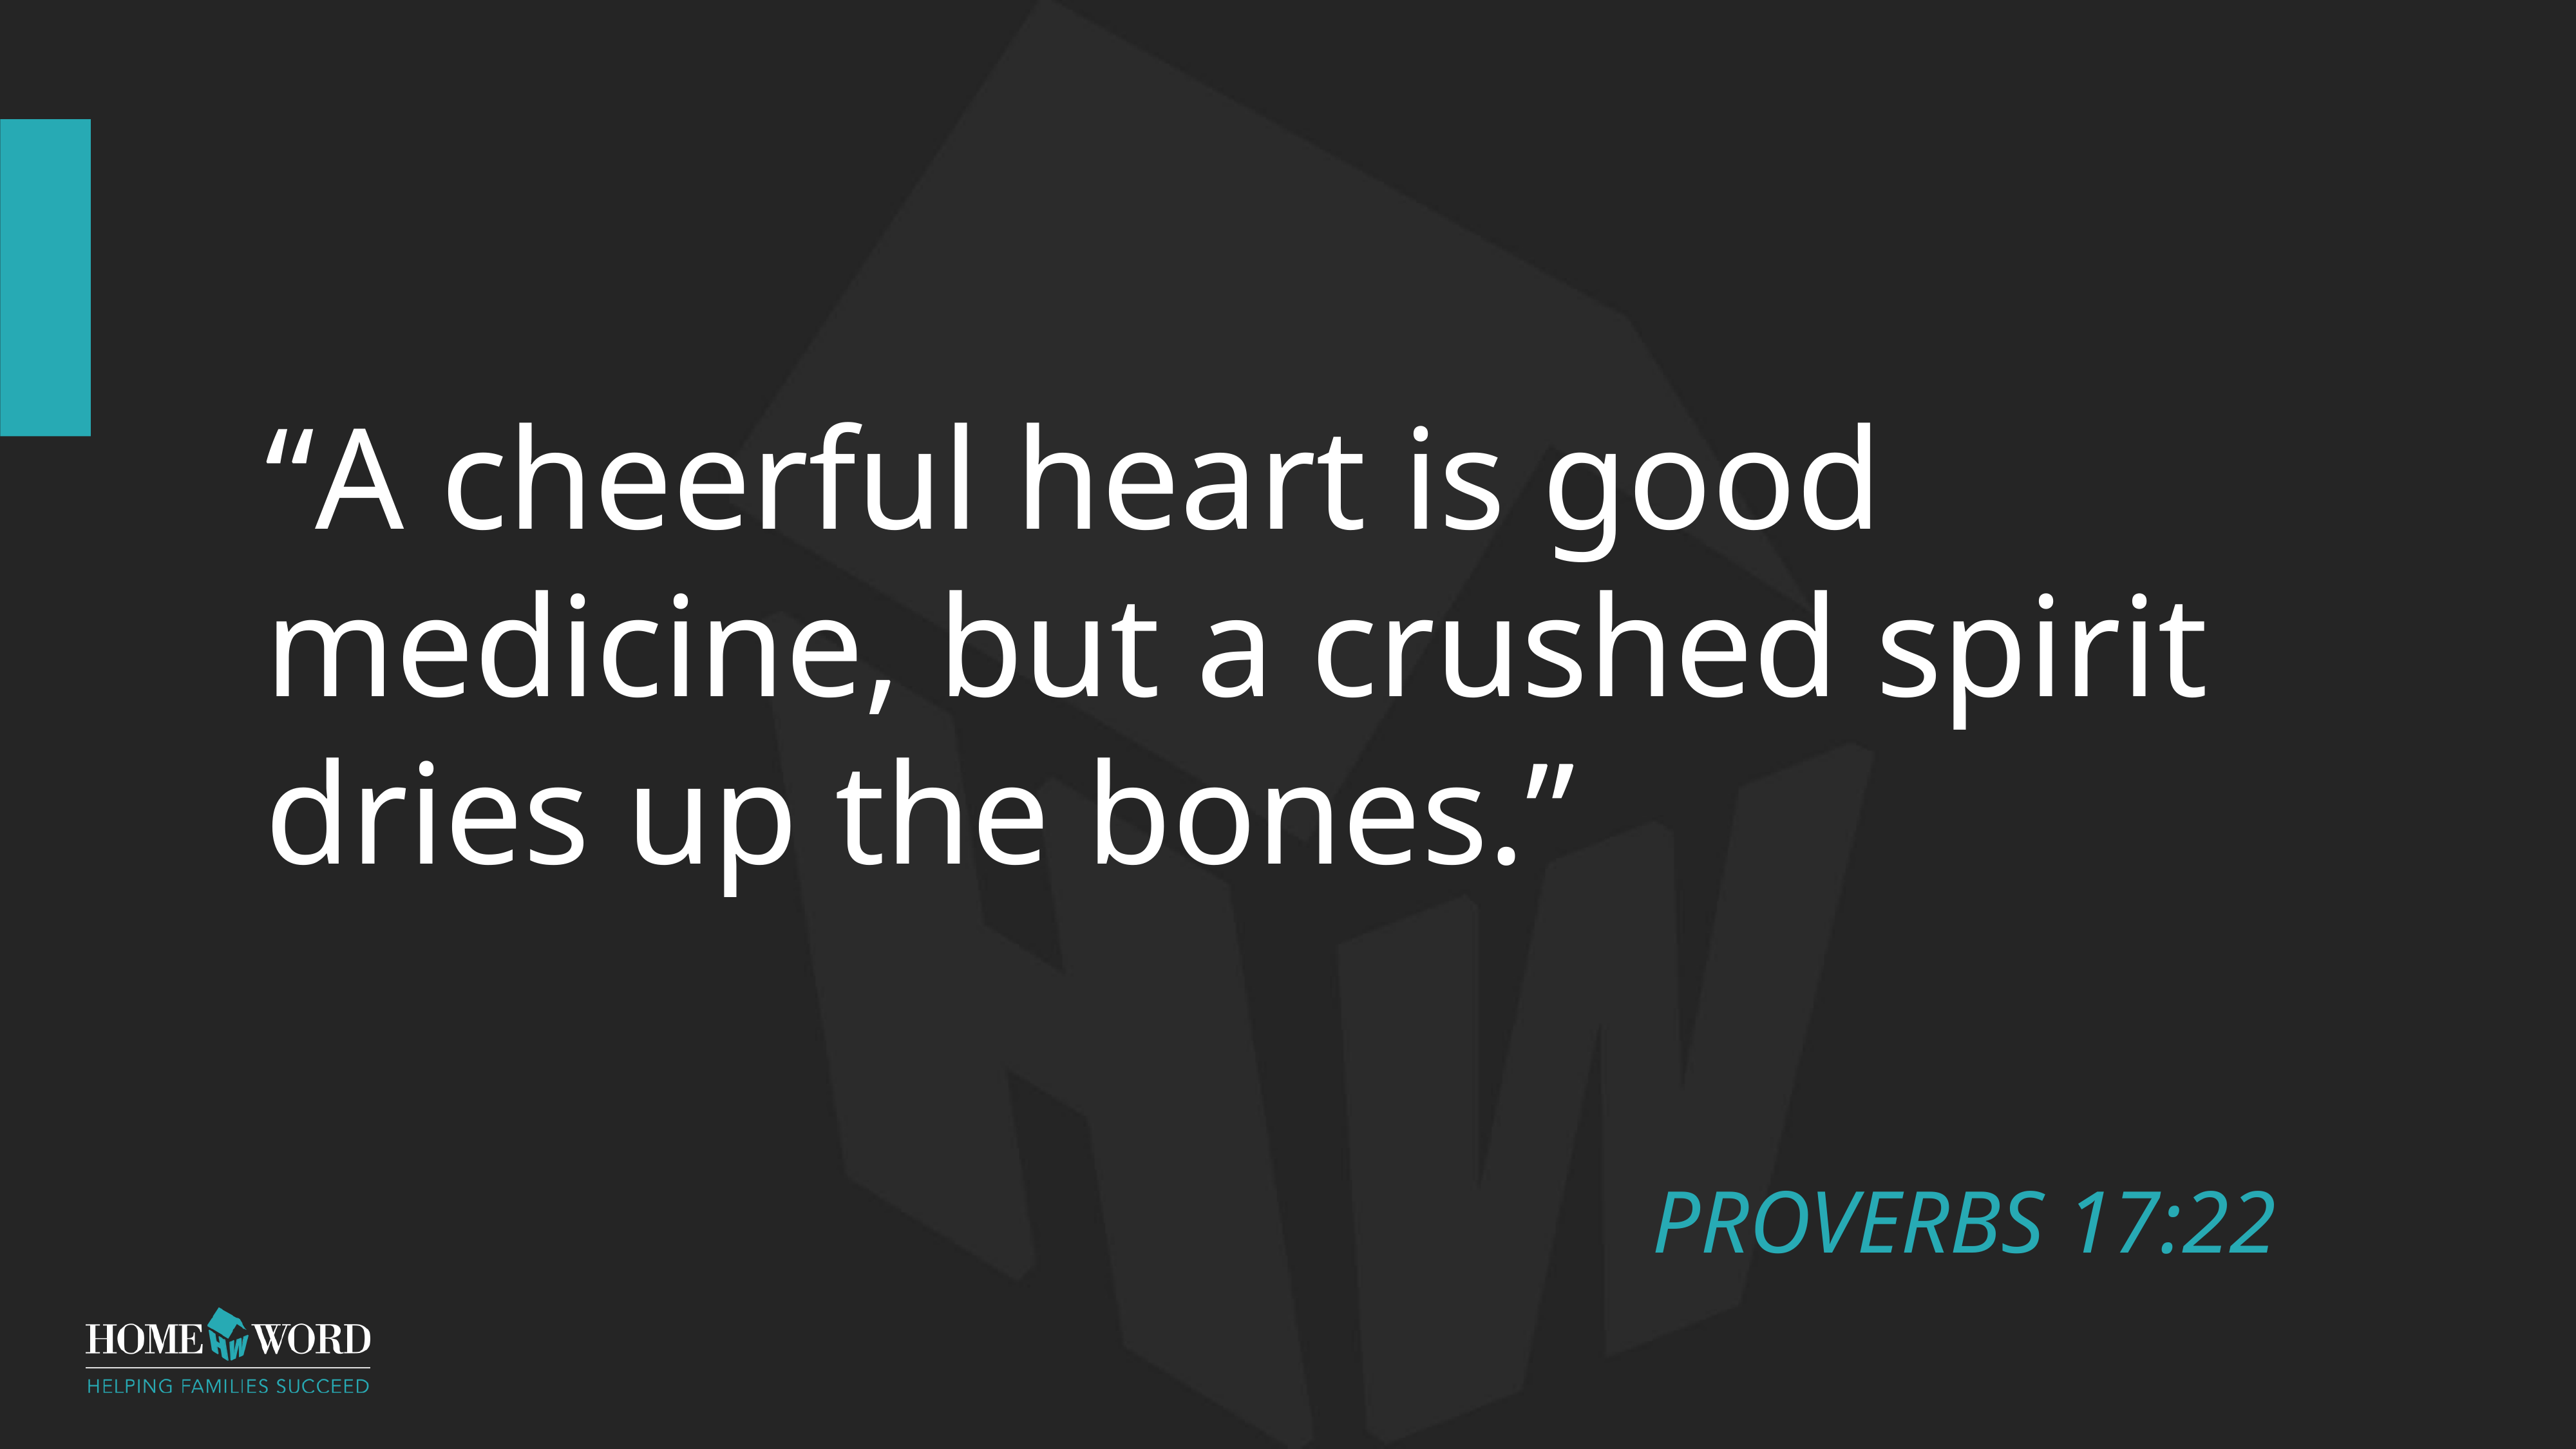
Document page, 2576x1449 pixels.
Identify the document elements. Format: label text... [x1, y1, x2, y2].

text_box PROVERBS 17:22 [337, 1162, 2282, 1276]
picture [0, 0, 2576, 1449]
title “A cheerful heart is good medicine, but a crushed spirit dries up the bones.” [260, 383, 2361, 1066]
